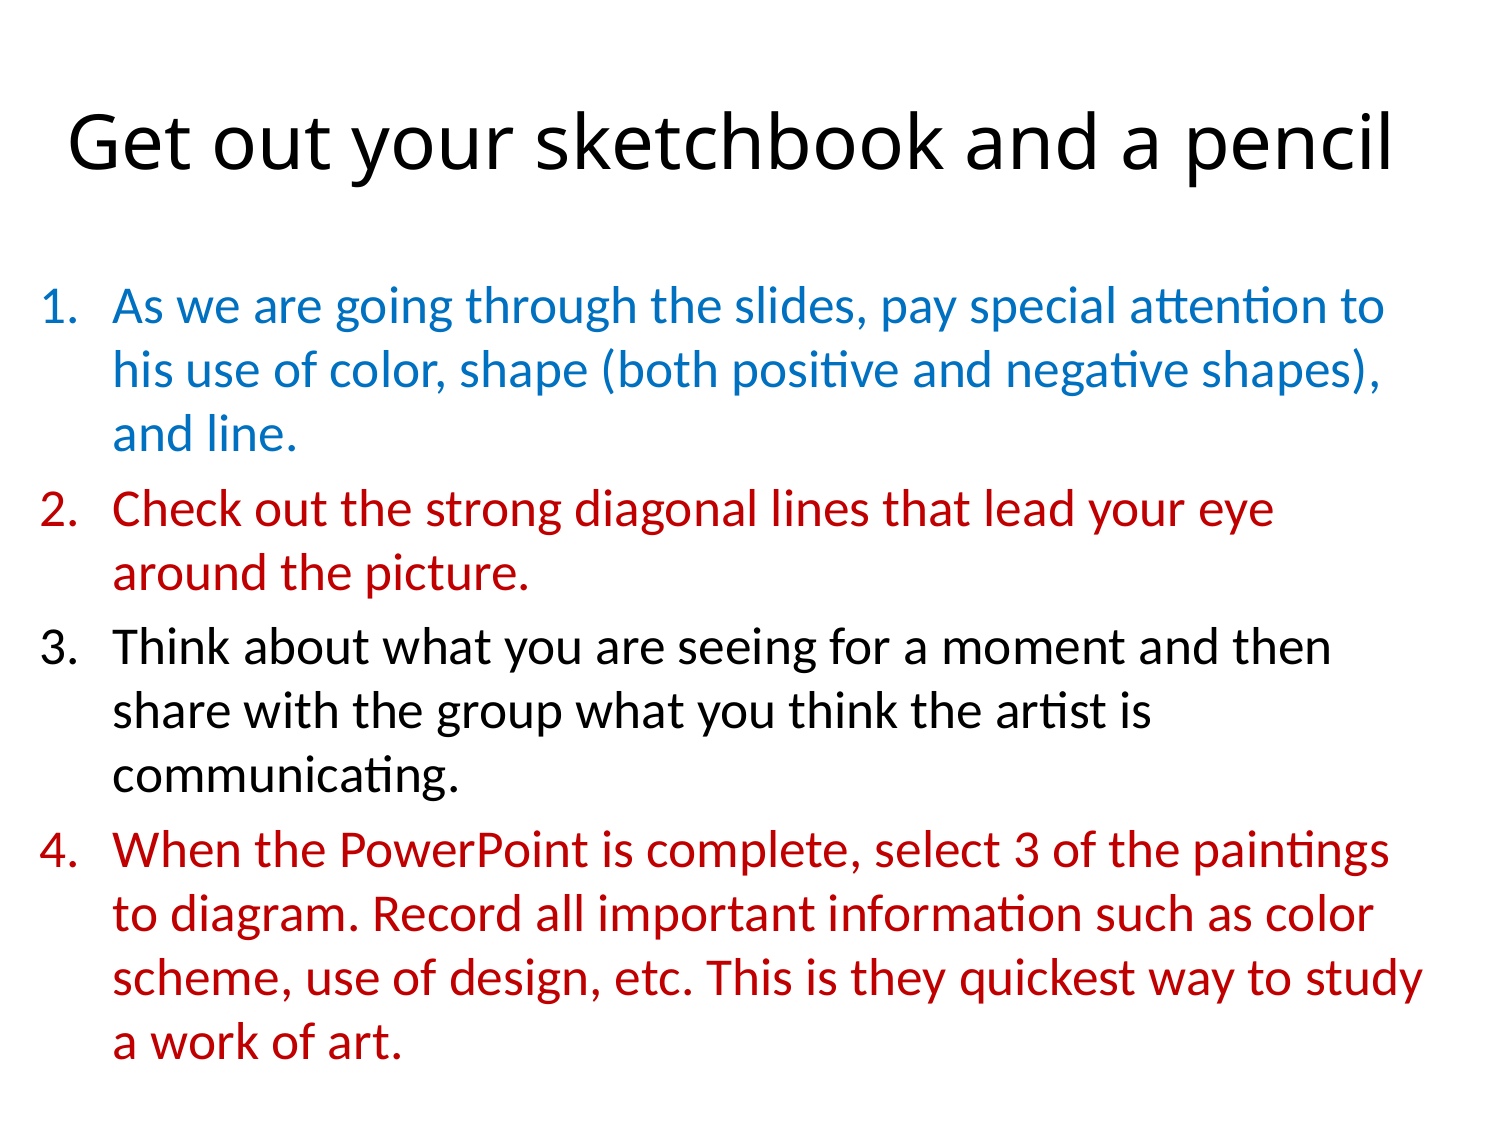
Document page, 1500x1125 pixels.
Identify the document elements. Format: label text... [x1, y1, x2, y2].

list As we are going through the slides, pay special attention to his use of color, shape (both positive and negative shapes), and line. Check out the strong diagonal lines that lead your eye around the picture. Think about what you are seeing for a moment and then share with the group what you think the artist is communicating. When the PowerPoint is complete, select 3 of the paintings to diagram. Record all important information such as color scheme, use of design, etc. This is they quickest way to study a work of art. [24, 262, 1450, 1088]
title Get out your sketchbook and a pencil [37, 45, 1425, 233]
